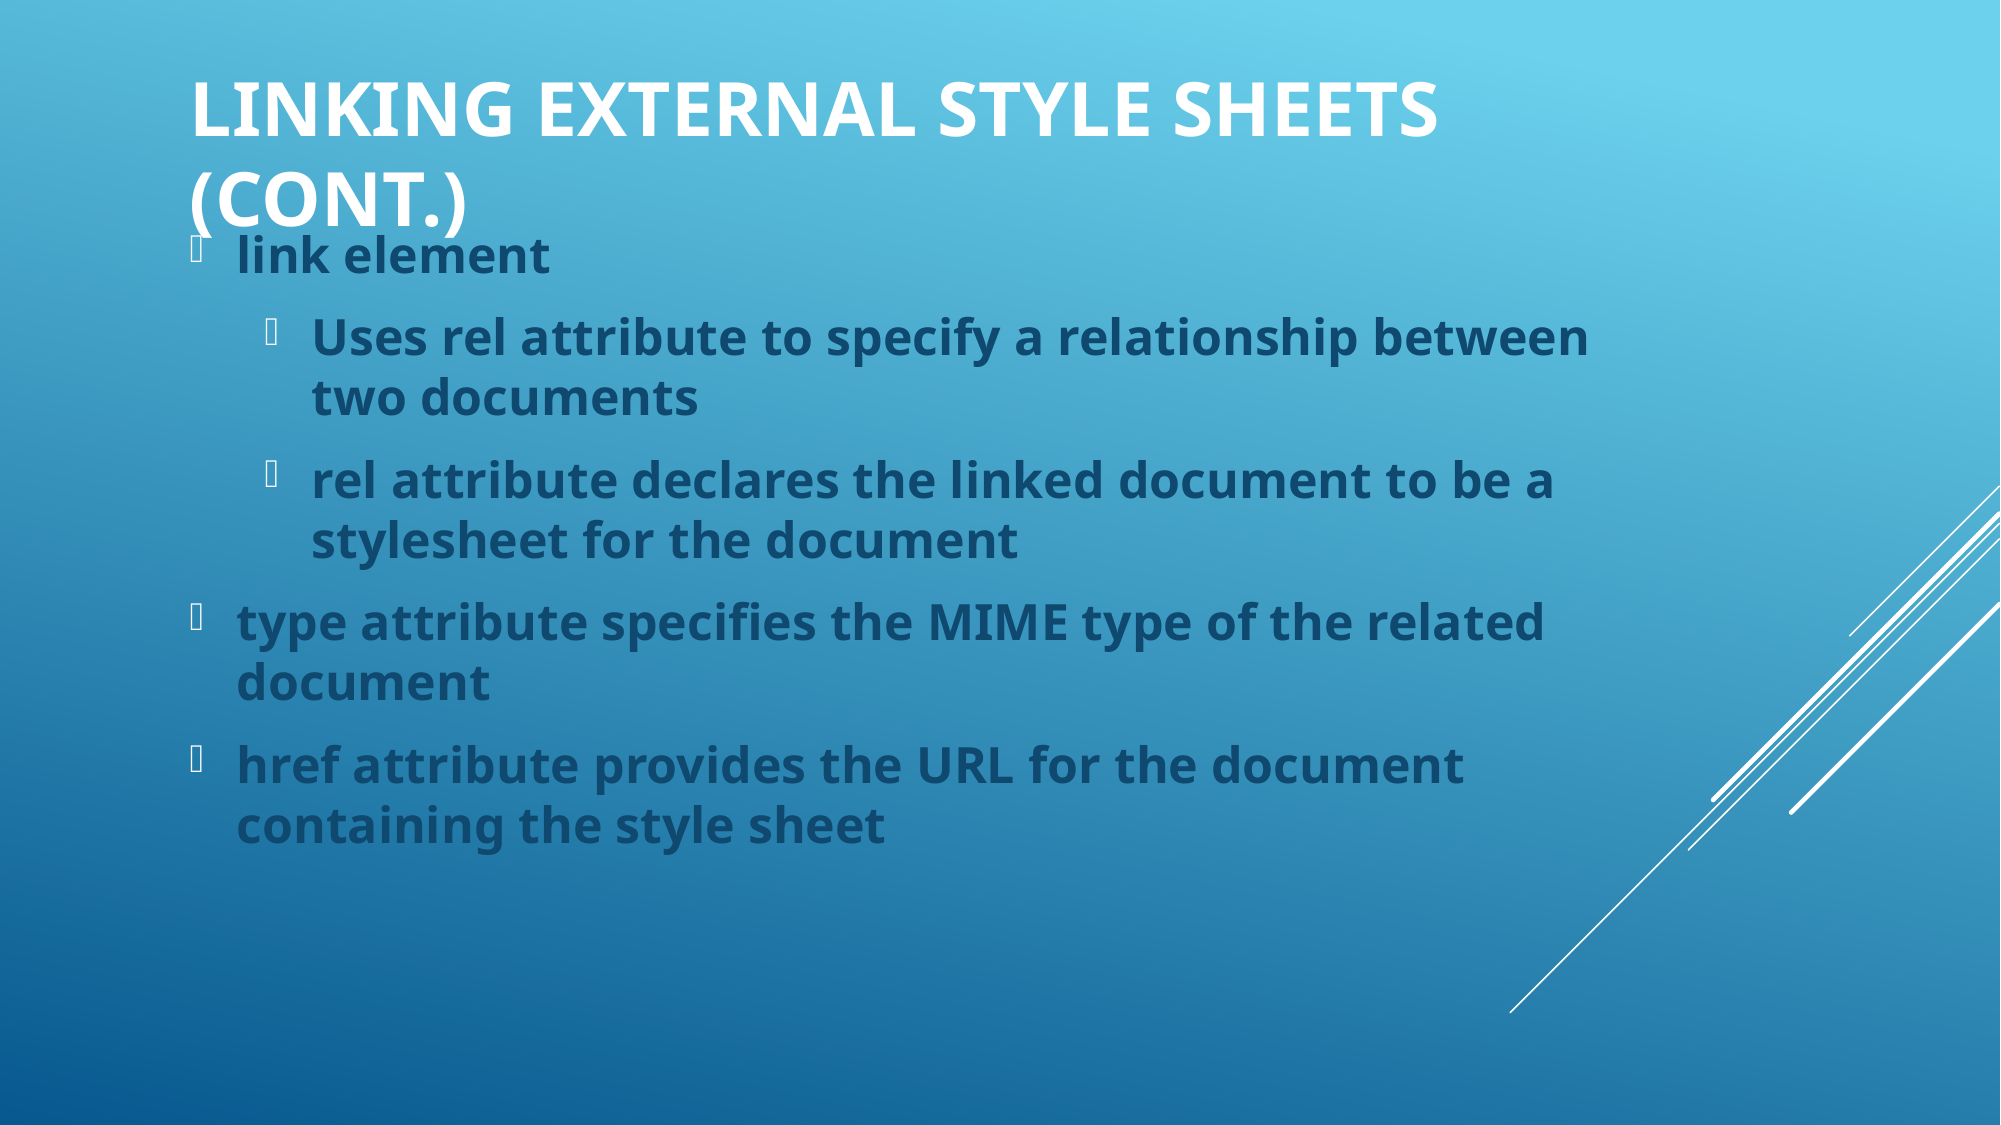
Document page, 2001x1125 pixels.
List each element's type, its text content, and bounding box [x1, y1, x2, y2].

text_box Linking External Style Sheets (Cont.) [174, 54, 1690, 188]
text_box link element Uses rel attribute to specify a relationship between two documents rel attribute declares the linked document to be a stylesheet for the document type attribute specifies the MIME type of the related document href attribute provides the URL for the document containing the style sheet [174, 215, 1634, 959]
